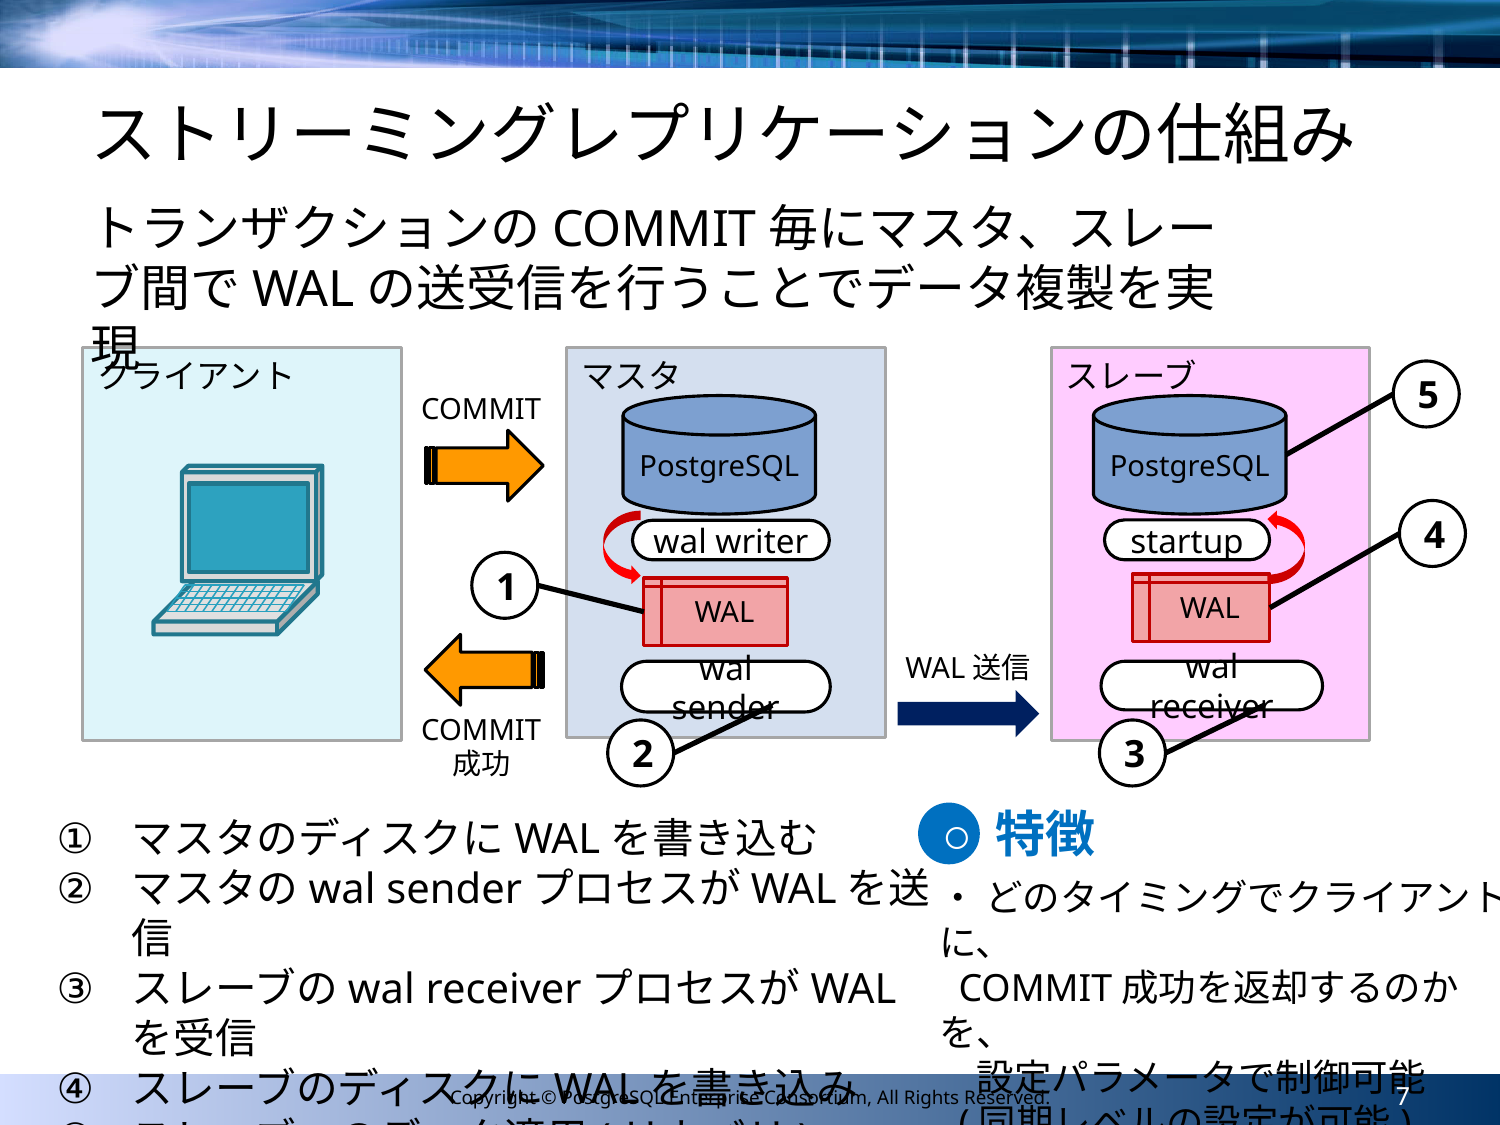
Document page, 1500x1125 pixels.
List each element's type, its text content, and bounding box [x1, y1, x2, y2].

text_box COMMIT [406, 382, 556, 433]
text_box [1265, 508, 1304, 531]
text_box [537, 585, 645, 612]
text_box 3 [1097, 722, 1151, 789]
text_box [1269, 533, 1400, 609]
text_box [422, 632, 545, 703]
text_box COMMIT 成功 [406, 703, 556, 789]
text_box PostgreSQL [620, 393, 818, 517]
text_box WAL [642, 576, 789, 648]
title ストリーミングレプリケーションの仕組み [74, 81, 1426, 183]
text_box [895, 692, 1042, 740]
list トランザクションのCOMMIT毎にマスタ、スレーブ間でWALの送受信を行うことでデータ複製を実現 [74, 188, 1234, 326]
text_box PostgreSQL [1091, 393, 1289, 517]
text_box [917, 795, 1500, 1064]
text_box wal receiver [1098, 659, 1325, 712]
text_box スレーブ [1049, 345, 1372, 743]
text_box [629, 704, 773, 775]
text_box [153, 465, 323, 635]
text_box startup [1102, 517, 1270, 562]
text_box 4 [1397, 498, 1468, 569]
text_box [1285, 393, 1394, 455]
text_box マスタ [565, 345, 888, 739]
text_box 2 [605, 722, 659, 789]
text_box WAL送信 [890, 641, 1046, 692]
text_box 1 [469, 550, 540, 621]
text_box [1121, 704, 1265, 775]
picture [0, 0, 1500, 68]
text_box [423, 433, 546, 504]
text_box クライアント [81, 345, 403, 743]
text_box wal sender [619, 659, 833, 715]
text_box WAL [1130, 572, 1272, 644]
text_box マスタのディスクにWALを書き込む マスタのwal senderプロセスがWALを送信 スレーブのwal receiverプロセスがWALを受信 スレーブのディスクにWALを書き込み スレーブへのデータ適用(リカバリ) [41, 804, 953, 1125]
text_box [601, 508, 643, 583]
slide_number 7 [1074, 1074, 1426, 1123]
text_box wal writer [630, 518, 832, 562]
text_box 5 [1391, 358, 1462, 430]
